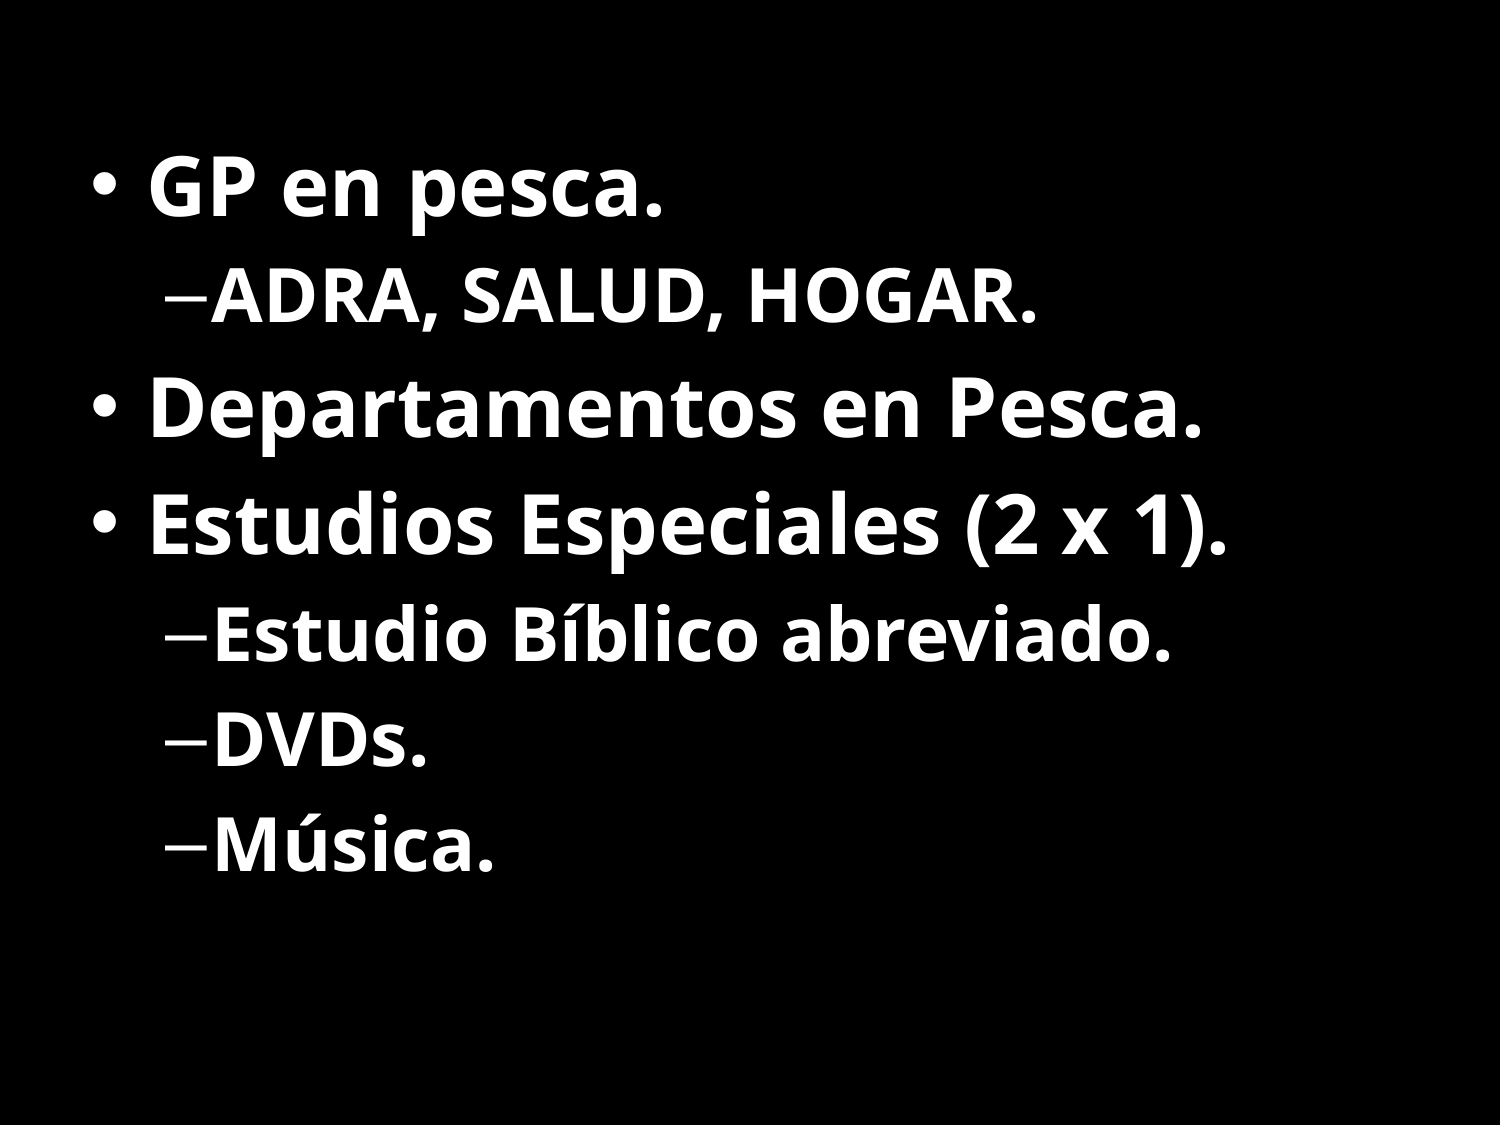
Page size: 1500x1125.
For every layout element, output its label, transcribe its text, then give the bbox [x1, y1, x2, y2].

list GP en pesca. ADRA, SALUD, HOGAR. Departamentos en Pesca. Estudios Especiales (2 x 1). Estudio Bíblico abreviado. DVDs. Música. [75, 125, 1425, 868]
